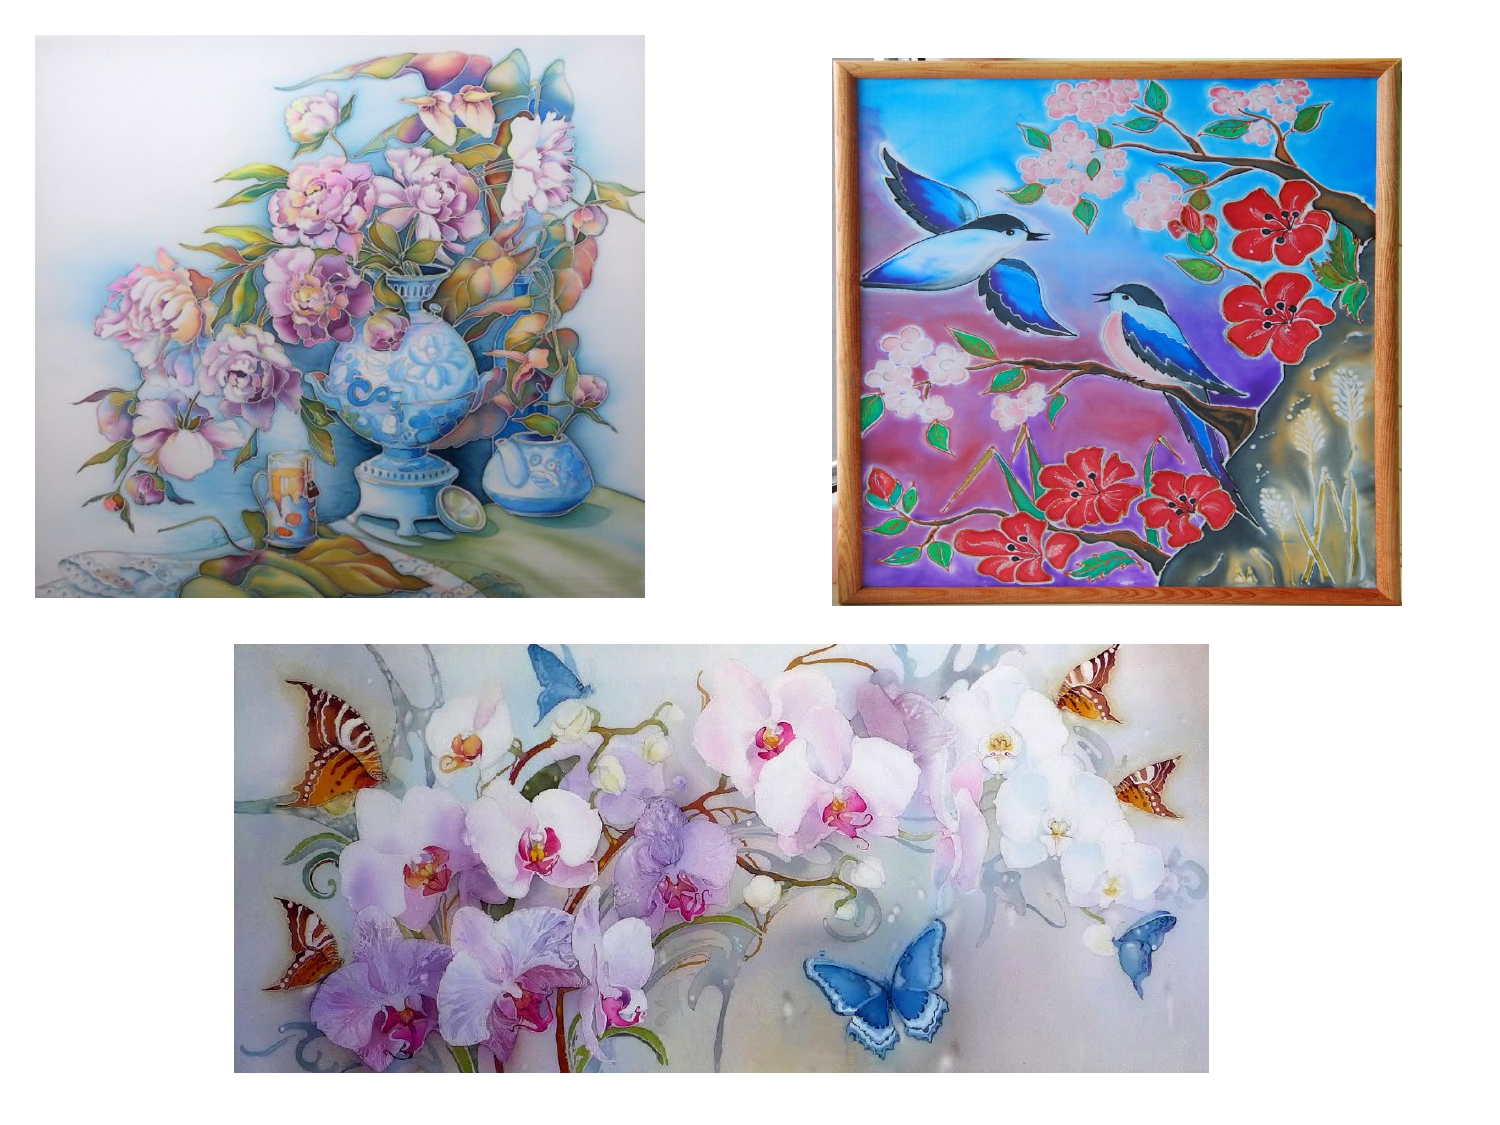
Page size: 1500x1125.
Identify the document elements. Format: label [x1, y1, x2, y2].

picture [34, 34, 645, 598]
picture [234, 644, 1210, 1074]
picture [831, 58, 1402, 606]
